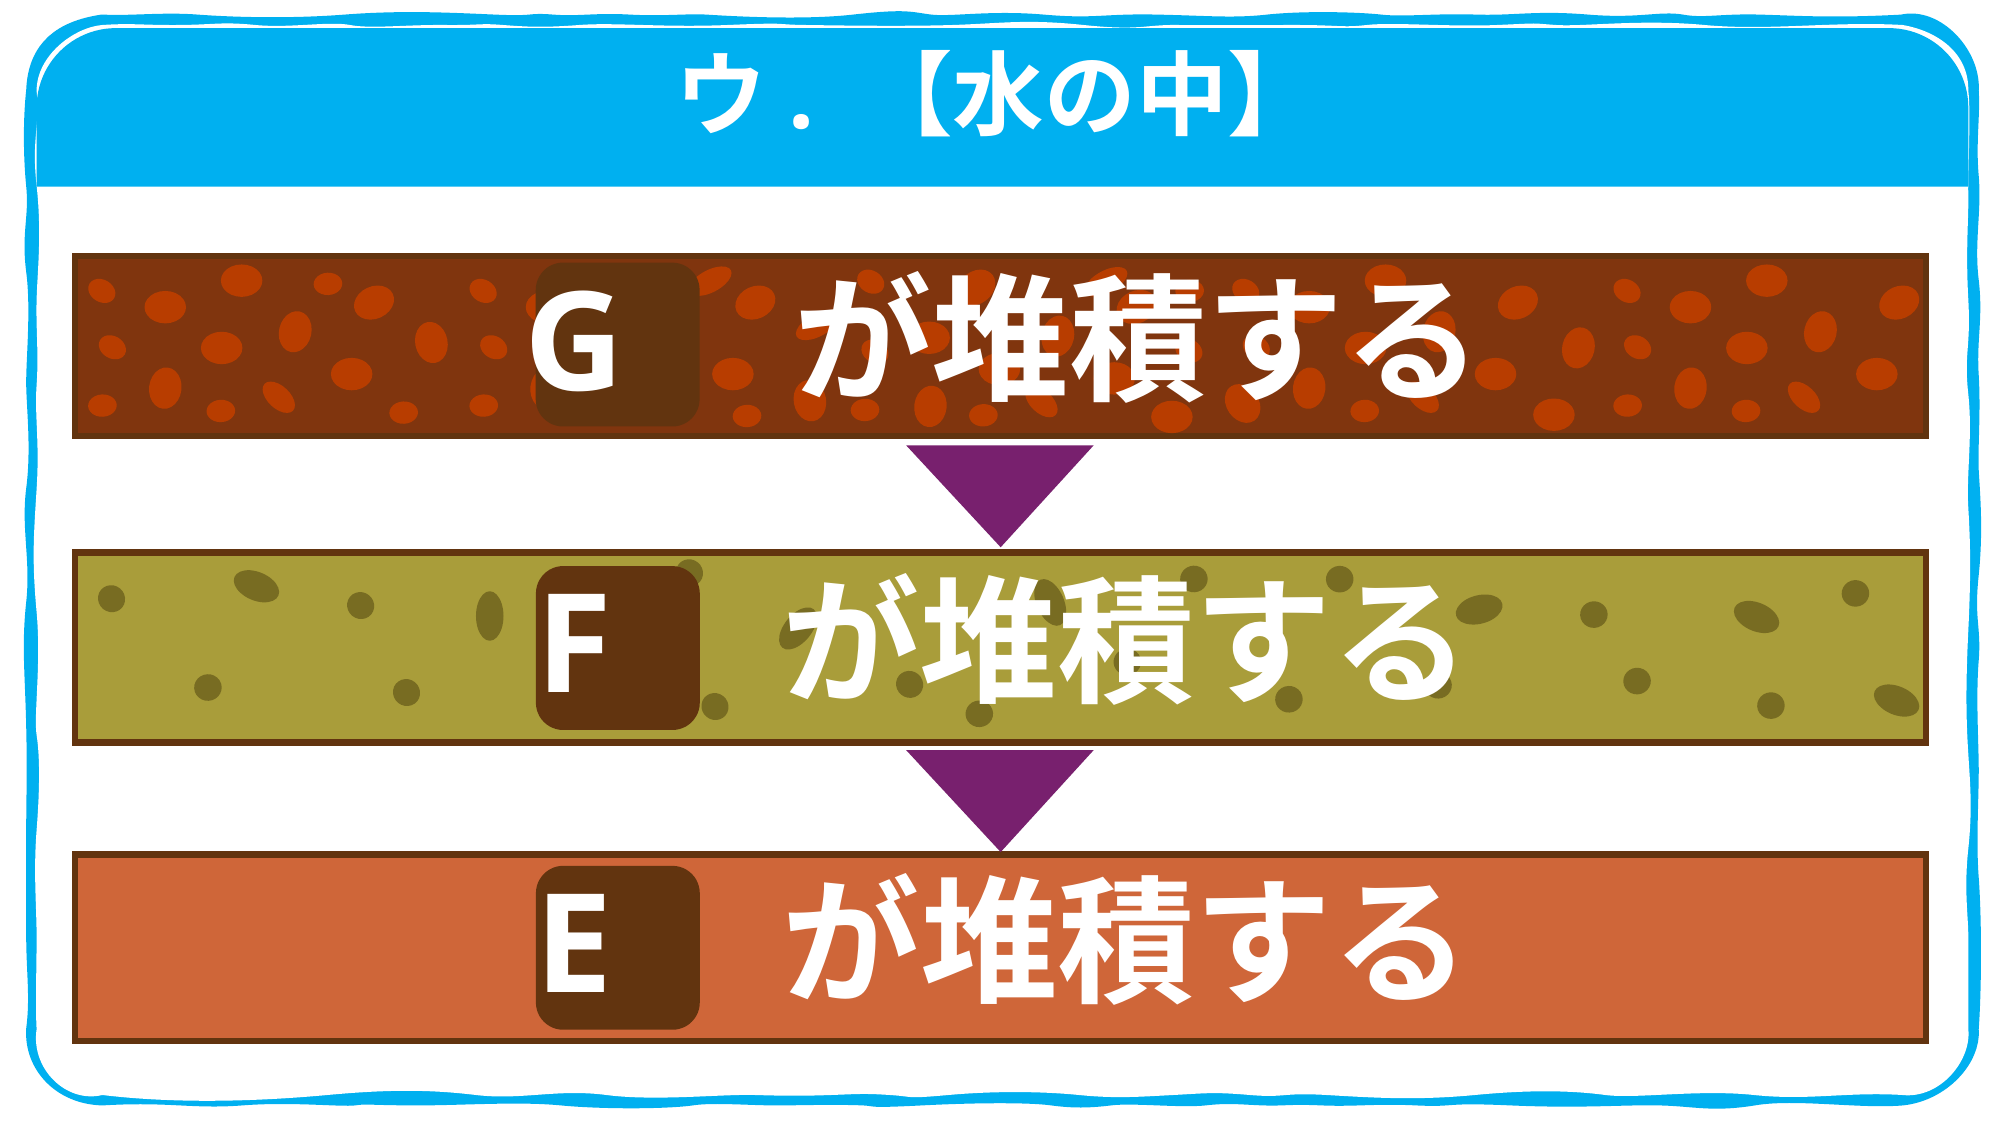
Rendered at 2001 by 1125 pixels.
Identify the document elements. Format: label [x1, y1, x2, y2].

text_box [36, 14, 1969, 1096]
text_box [87, 263, 1921, 434]
text_box [97, 559, 1921, 728]
